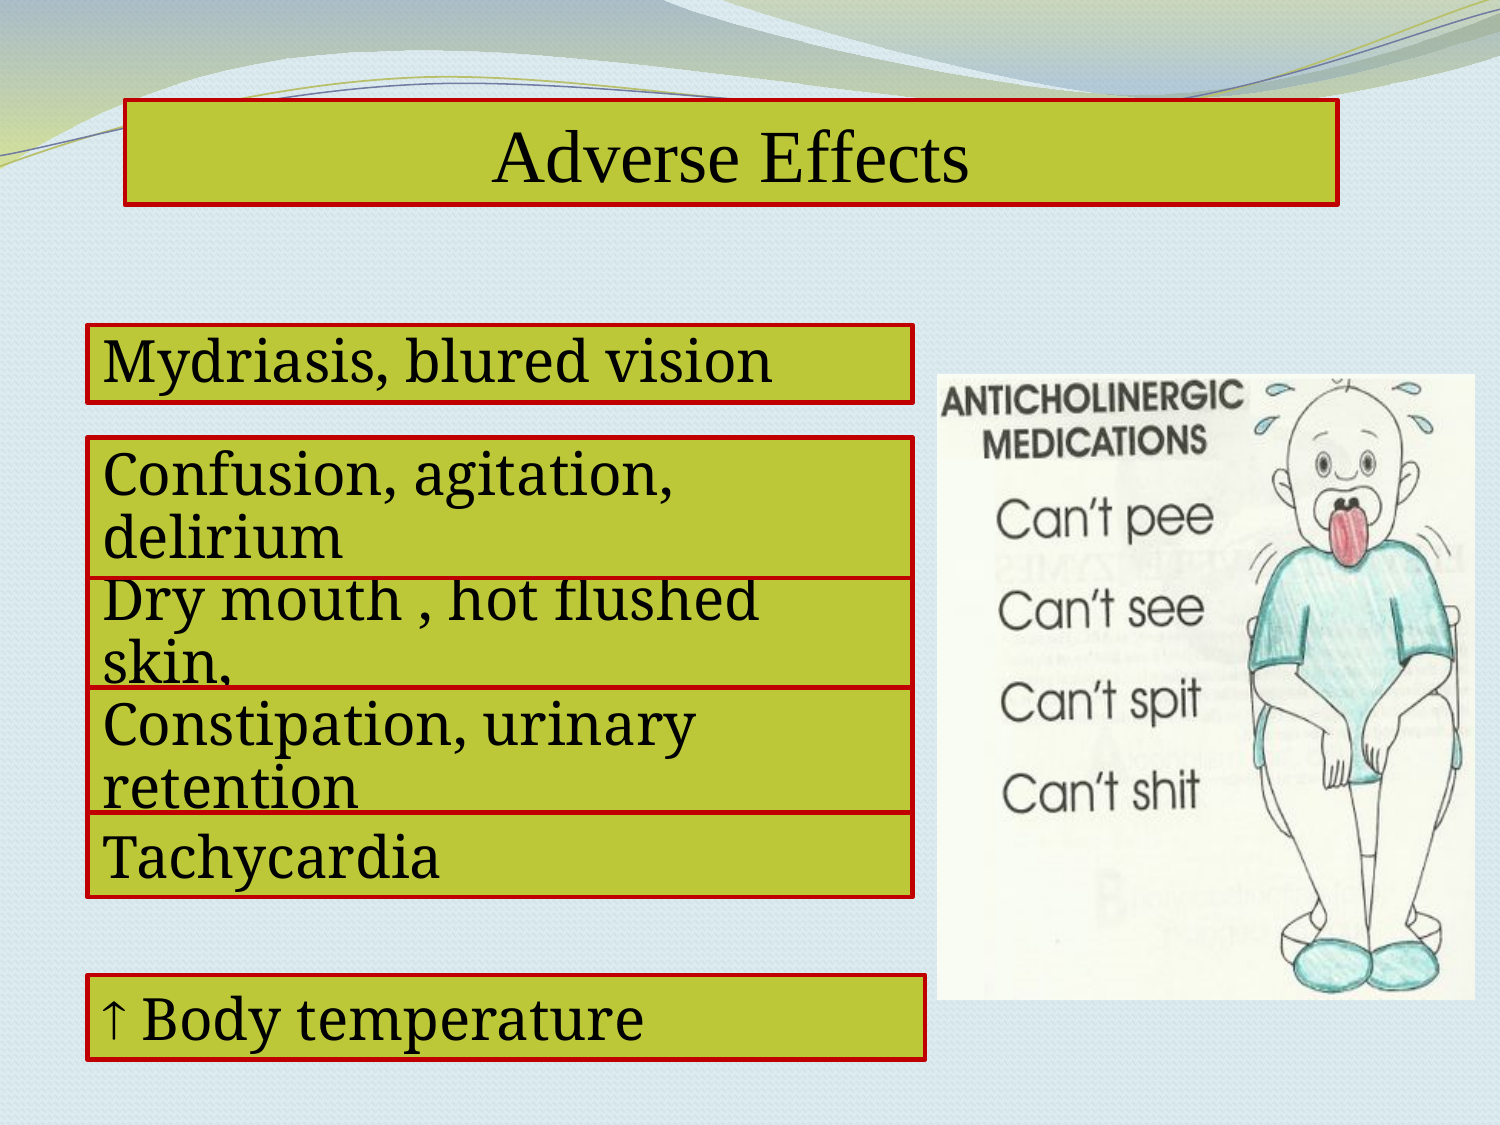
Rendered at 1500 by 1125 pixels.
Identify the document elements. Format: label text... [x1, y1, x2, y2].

text_box  Body temperature [87, 975, 925, 1060]
text_box Confusion, agitation, delirium [87, 437, 913, 579]
picture [937, 374, 1476, 1001]
text_box Mydriasis, blured vision [87, 324, 913, 403]
text_box Dry mouth , hot flushed skin, [87, 579, 913, 687]
text_box Tachycardia [87, 812, 913, 898]
text_box Adverse Effects [124, 99, 1338, 205]
text_box Constipation, urinary retention [87, 687, 913, 812]
